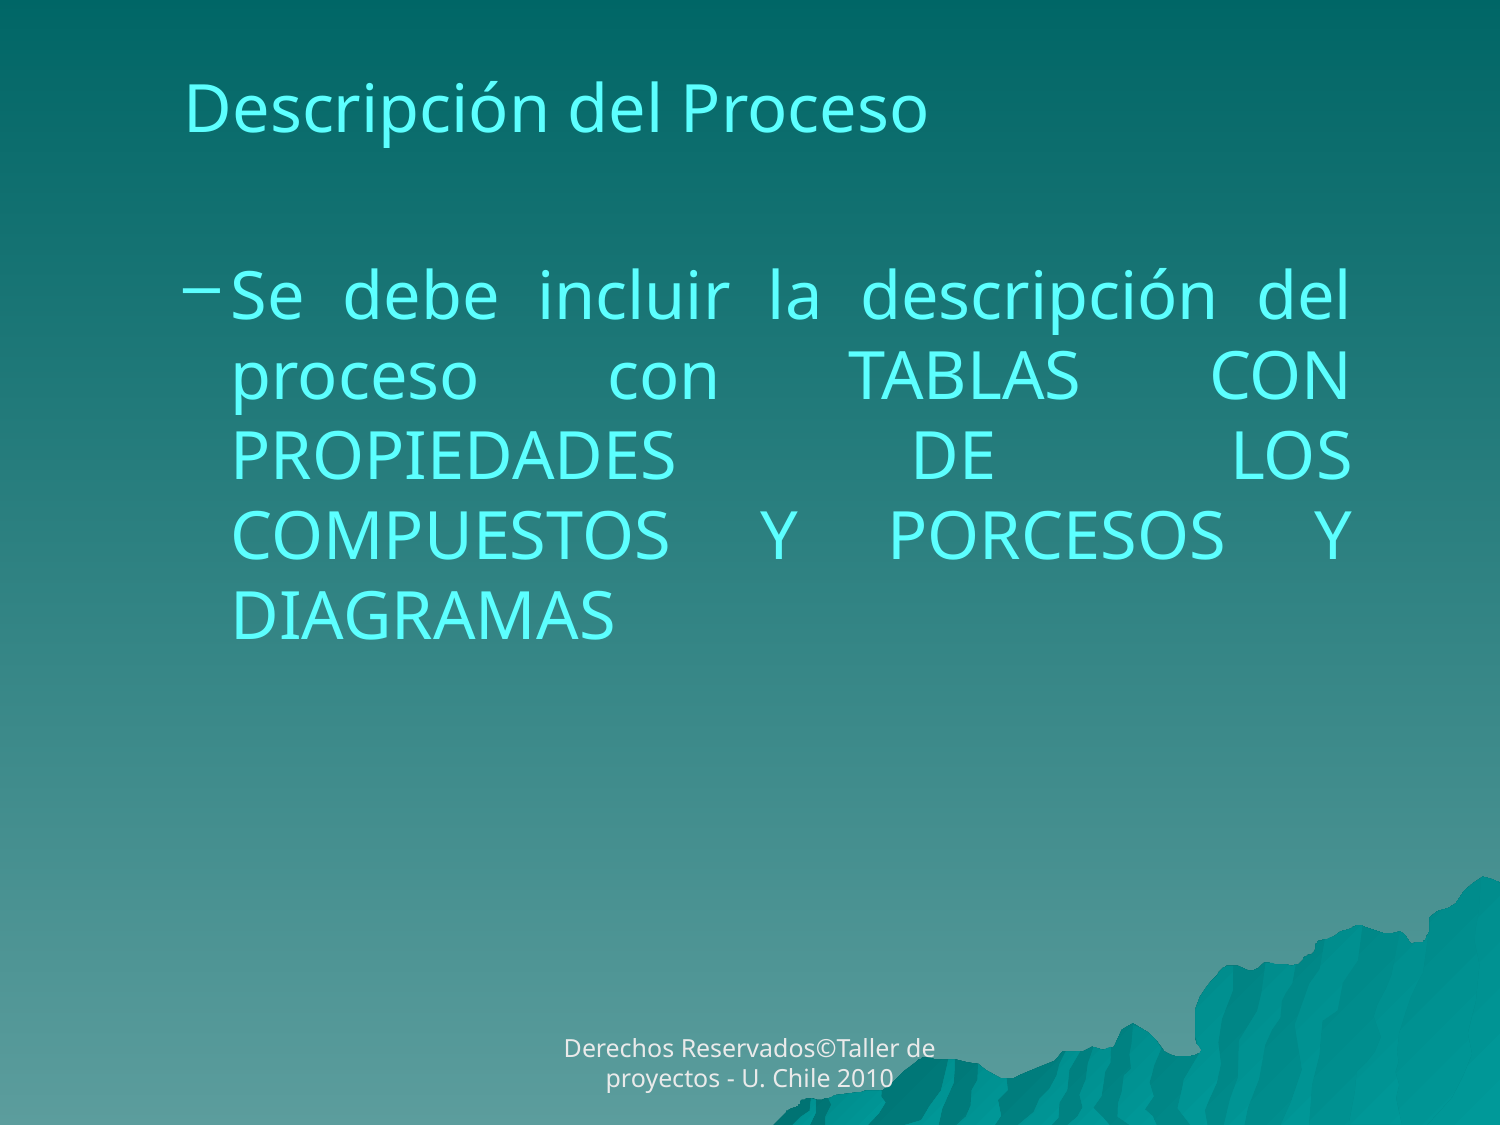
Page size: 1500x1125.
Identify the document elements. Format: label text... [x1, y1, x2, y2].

footer Derechos Reservados©Taller de proyectos - U. Chile 2010 [512, 1024, 988, 1101]
list Descripción del Proceso Se debe incluir la descripción del proceso con TABLAS CON PROPIEDADES DE LOS COMPUESTOS Y PORCESOS Y DIAGRAMAS [93, 58, 1369, 176]
